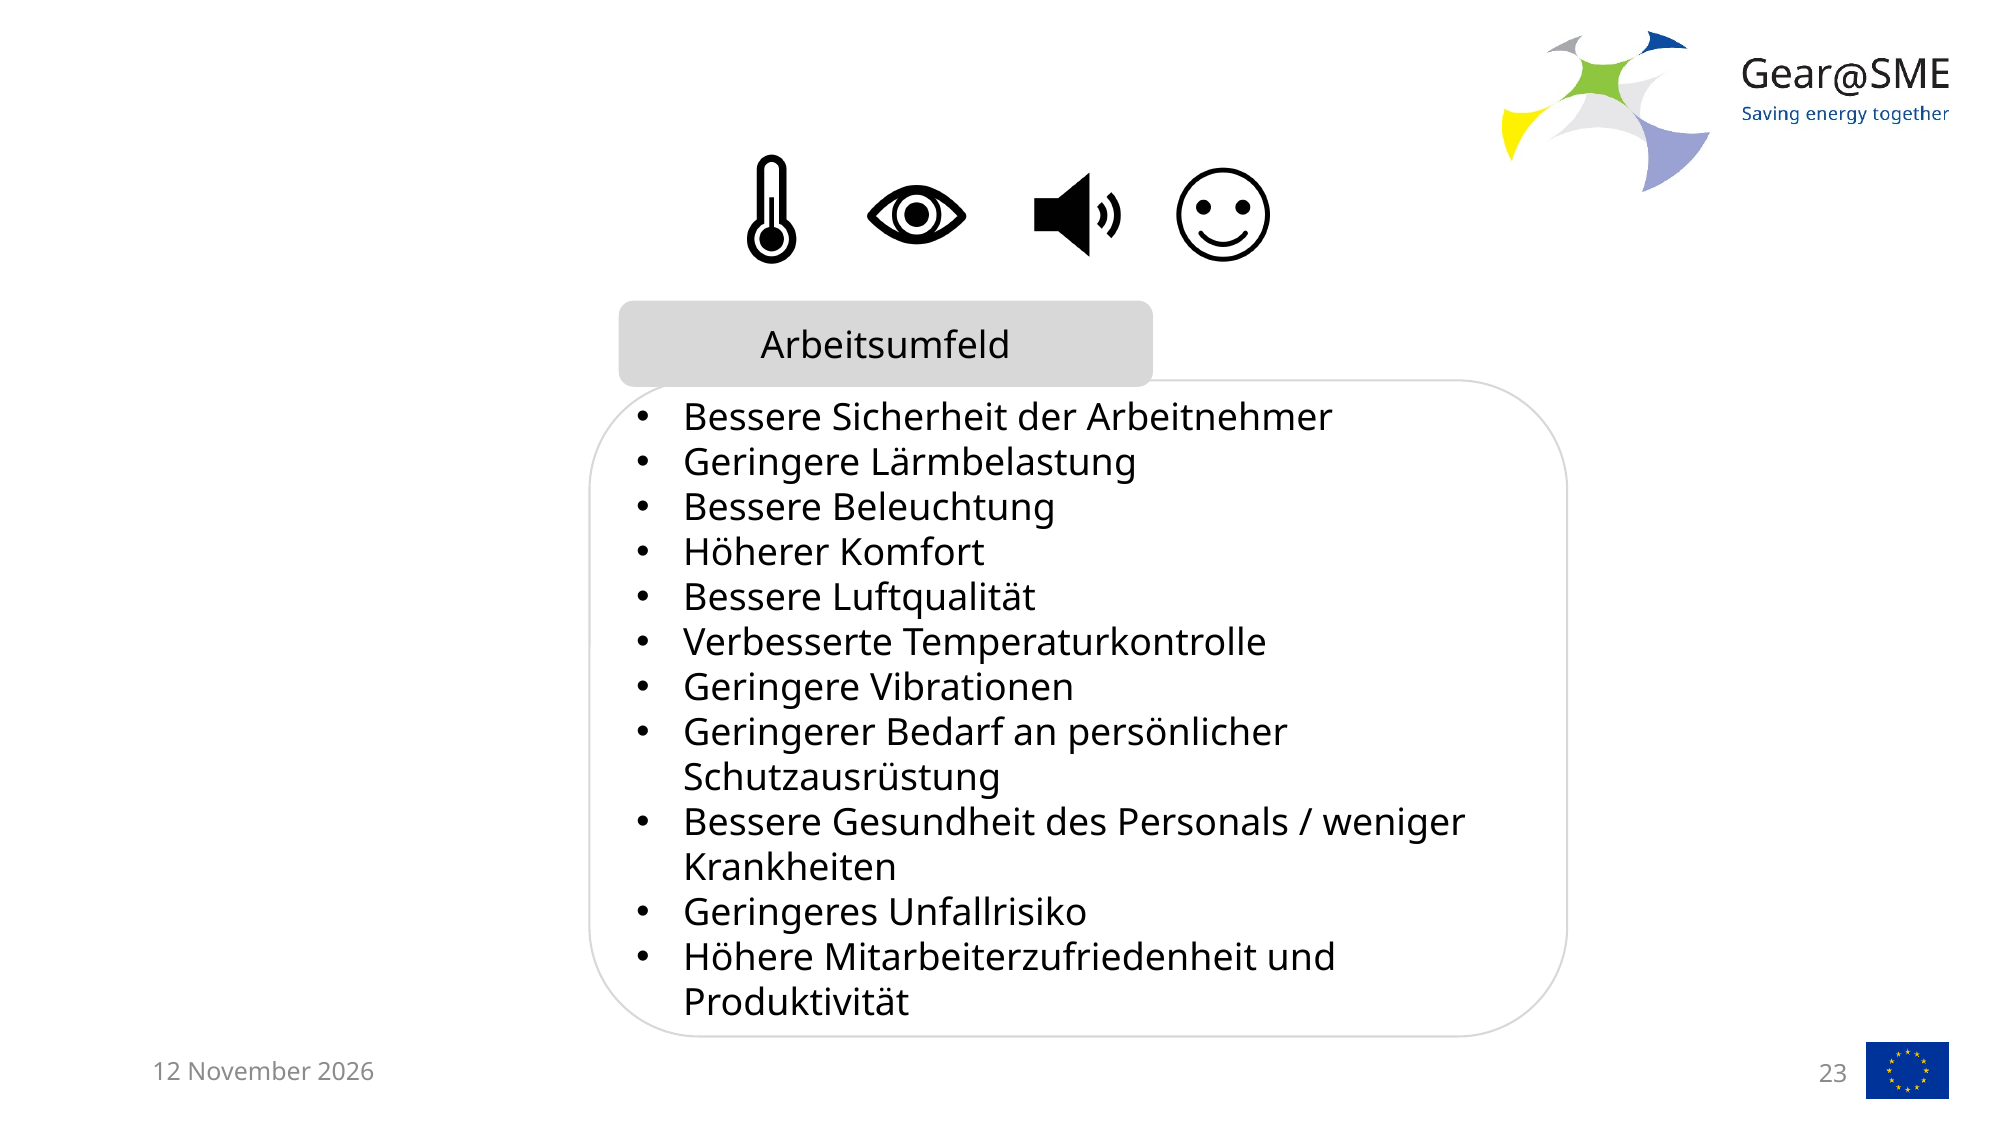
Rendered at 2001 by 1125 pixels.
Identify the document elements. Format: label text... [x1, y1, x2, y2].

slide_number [137, 1042, 588, 1103]
picture [1019, 155, 1138, 274]
picture [1866, 1042, 1949, 1099]
slide_number 23 [1412, 1044, 1863, 1104]
picture [1502, 31, 1949, 192]
picture [712, 150, 831, 269]
text_box Arbeitsumfeld [618, 300, 1153, 387]
text_box Bessere Sicherheit der Arbeitnehmer Geringere Lärmbelastung Bessere Beleuchtung Höherer Komfort Bessere Luftqualität Verbesserte Temperaturkontrolle Geringere Vibrationen Geringerer Bedarf an persönlicher Schutzausrüstung Bessere Gesundheit des Personals / weniger Krankheiten Geringeres Unfallrisiko Höhere Mitarbeiterzufriedenheit und Produktivität [588, 379, 1569, 1038]
picture [1163, 155, 1282, 274]
picture [857, 155, 976, 274]
